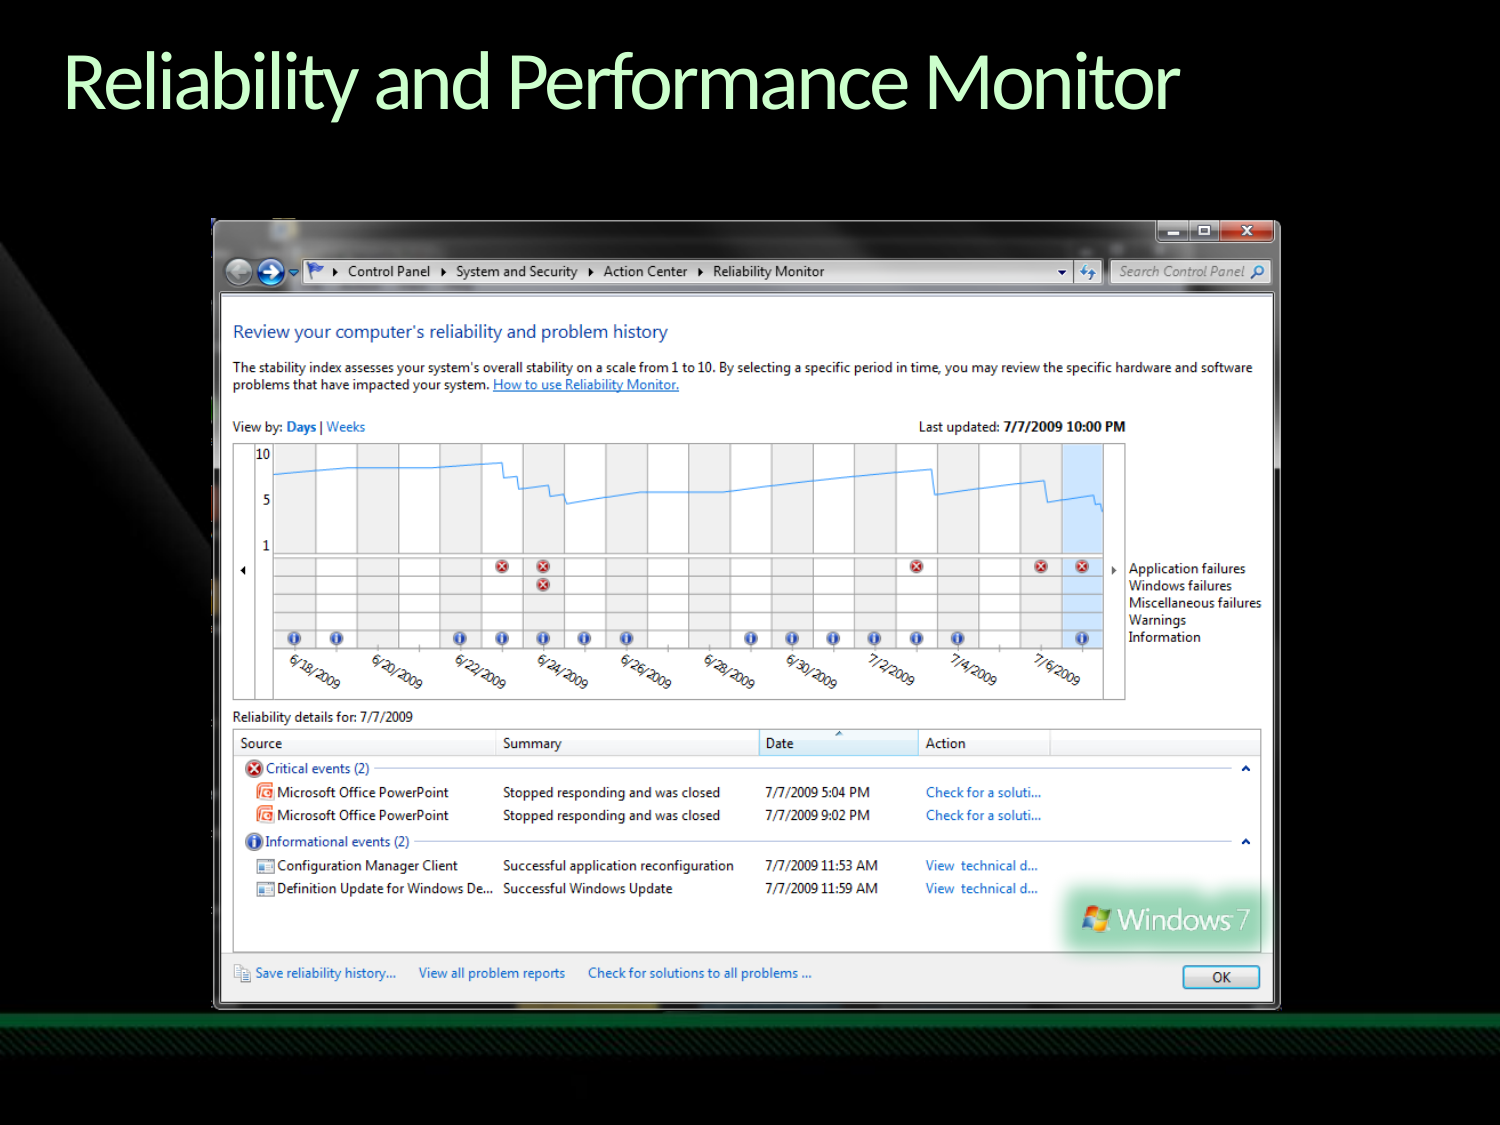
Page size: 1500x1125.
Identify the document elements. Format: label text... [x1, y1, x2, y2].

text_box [211, 218, 1283, 1011]
picture [0, 0, 1500, 1125]
title Reliability and Performance Monitor [62, 37, 1438, 129]
